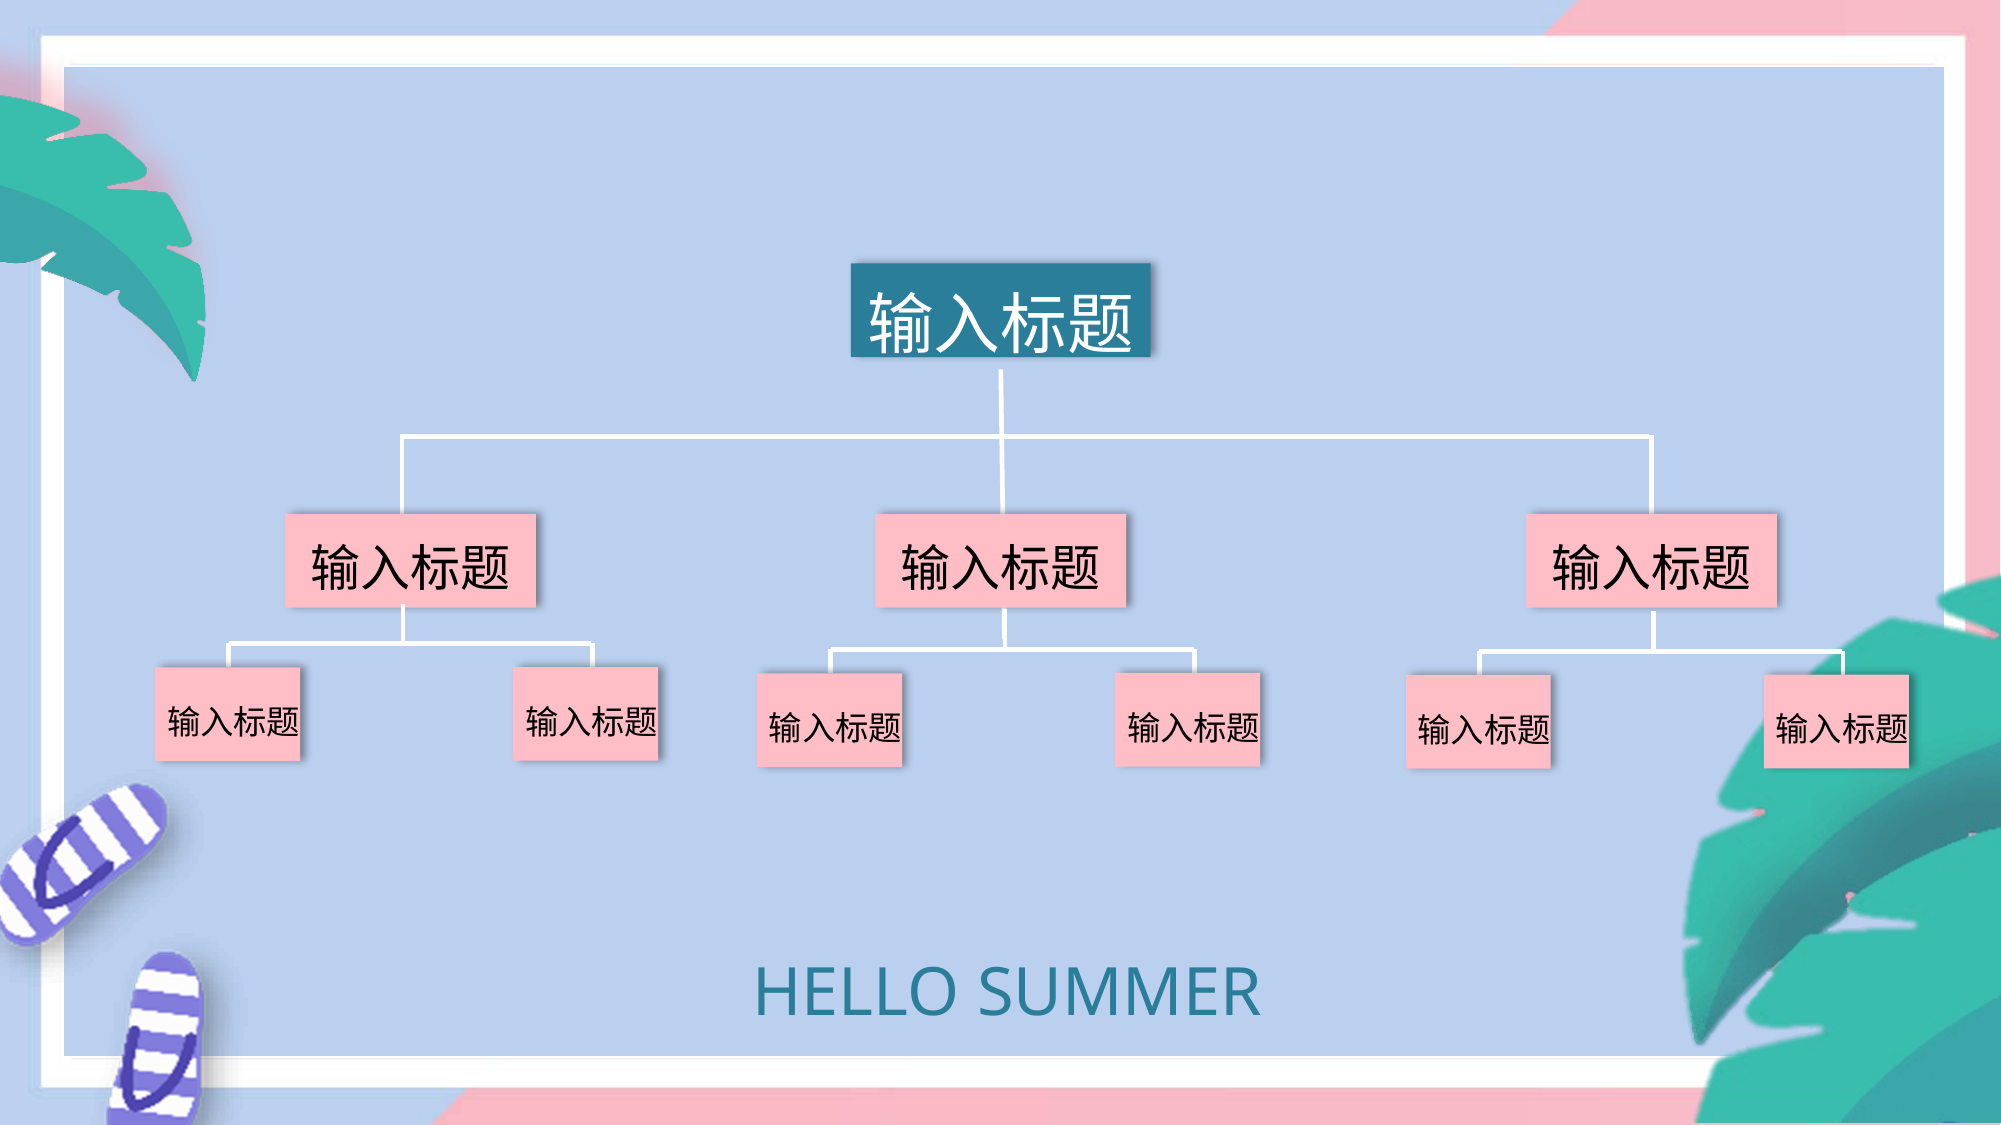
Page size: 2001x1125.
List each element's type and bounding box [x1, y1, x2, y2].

text_box [402, 357, 1652, 640]
text_box [835, 234, 1167, 357]
text_box [835, 499, 1167, 608]
picture [0, 722, 434, 1125]
text_box [0, 0, 2000, 722]
text_box [140, 603, 685, 762]
text_box [244, 499, 576, 603]
text_box [742, 609, 1287, 768]
text_box [434, 640, 2000, 1125]
picture [0, 0, 350, 455]
text_box [1485, 499, 1818, 608]
text_box [1391, 611, 1935, 769]
picture [1435, 551, 2001, 1123]
